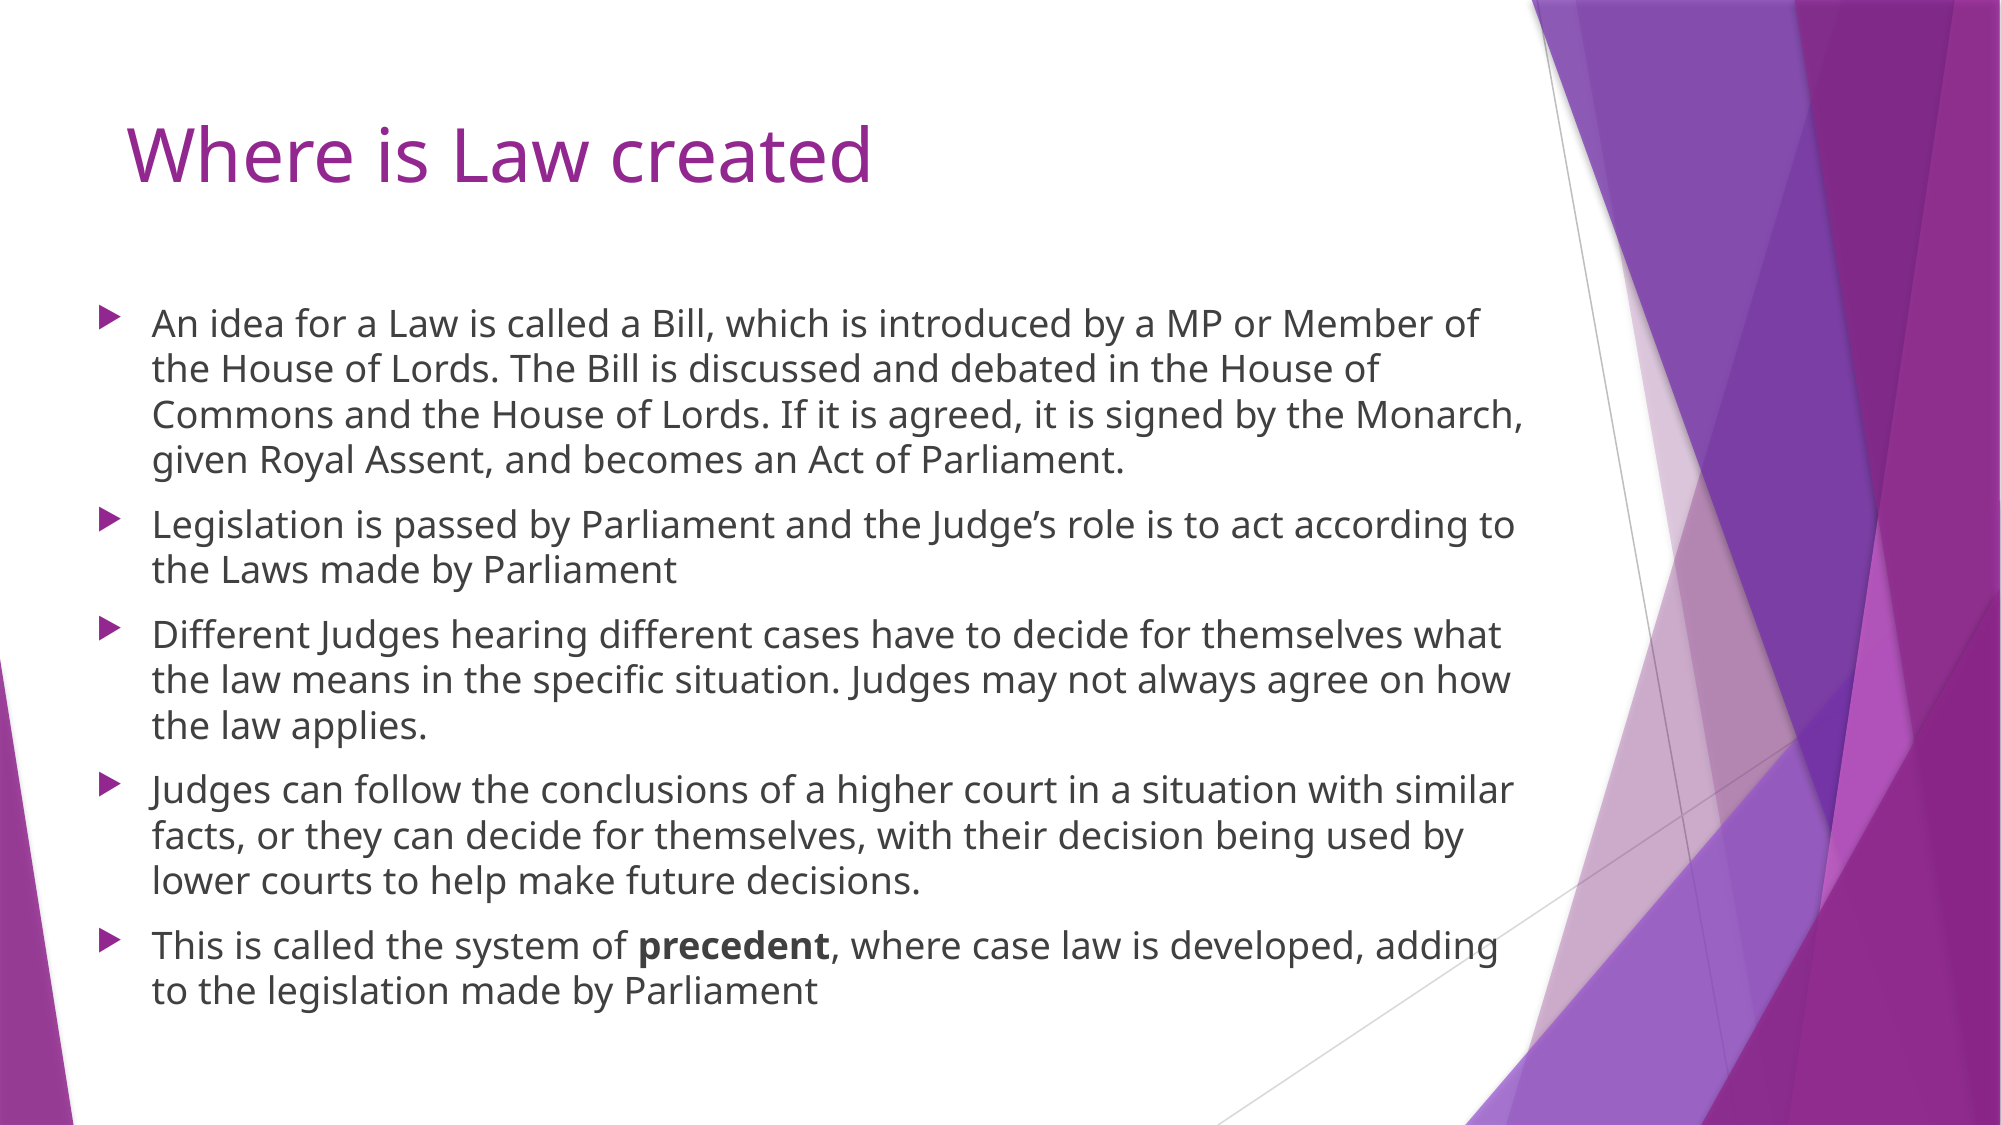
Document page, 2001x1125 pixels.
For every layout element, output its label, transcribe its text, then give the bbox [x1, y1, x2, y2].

title Where is Law created [111, 99, 1522, 291]
list An idea for a Law is called a Bill, which is introduced by a MP or Member of the House of Lords. The Bill is discussed and debated in the House of Commons and the House of Lords. If it is agreed, it is signed by the Monarch, given Royal Assent, and becomes an Act of Parliament. Legislation is passed by Parliament and the Judge’s role is to act according to the Laws made by Parliament Different Judges hearing different cases have to decide for themselves what the law means in the specific situation. Judges may not always agree on how the law applies. Judges can follow the conclusions of a higher court in a situation with similar facts, or they can decide for themselves, with their decision being used by lower courts to help make future decisions. This is called the system of precedent, where case law is developed, adding to the legislation made by Parliament [81, 291, 1550, 1025]
